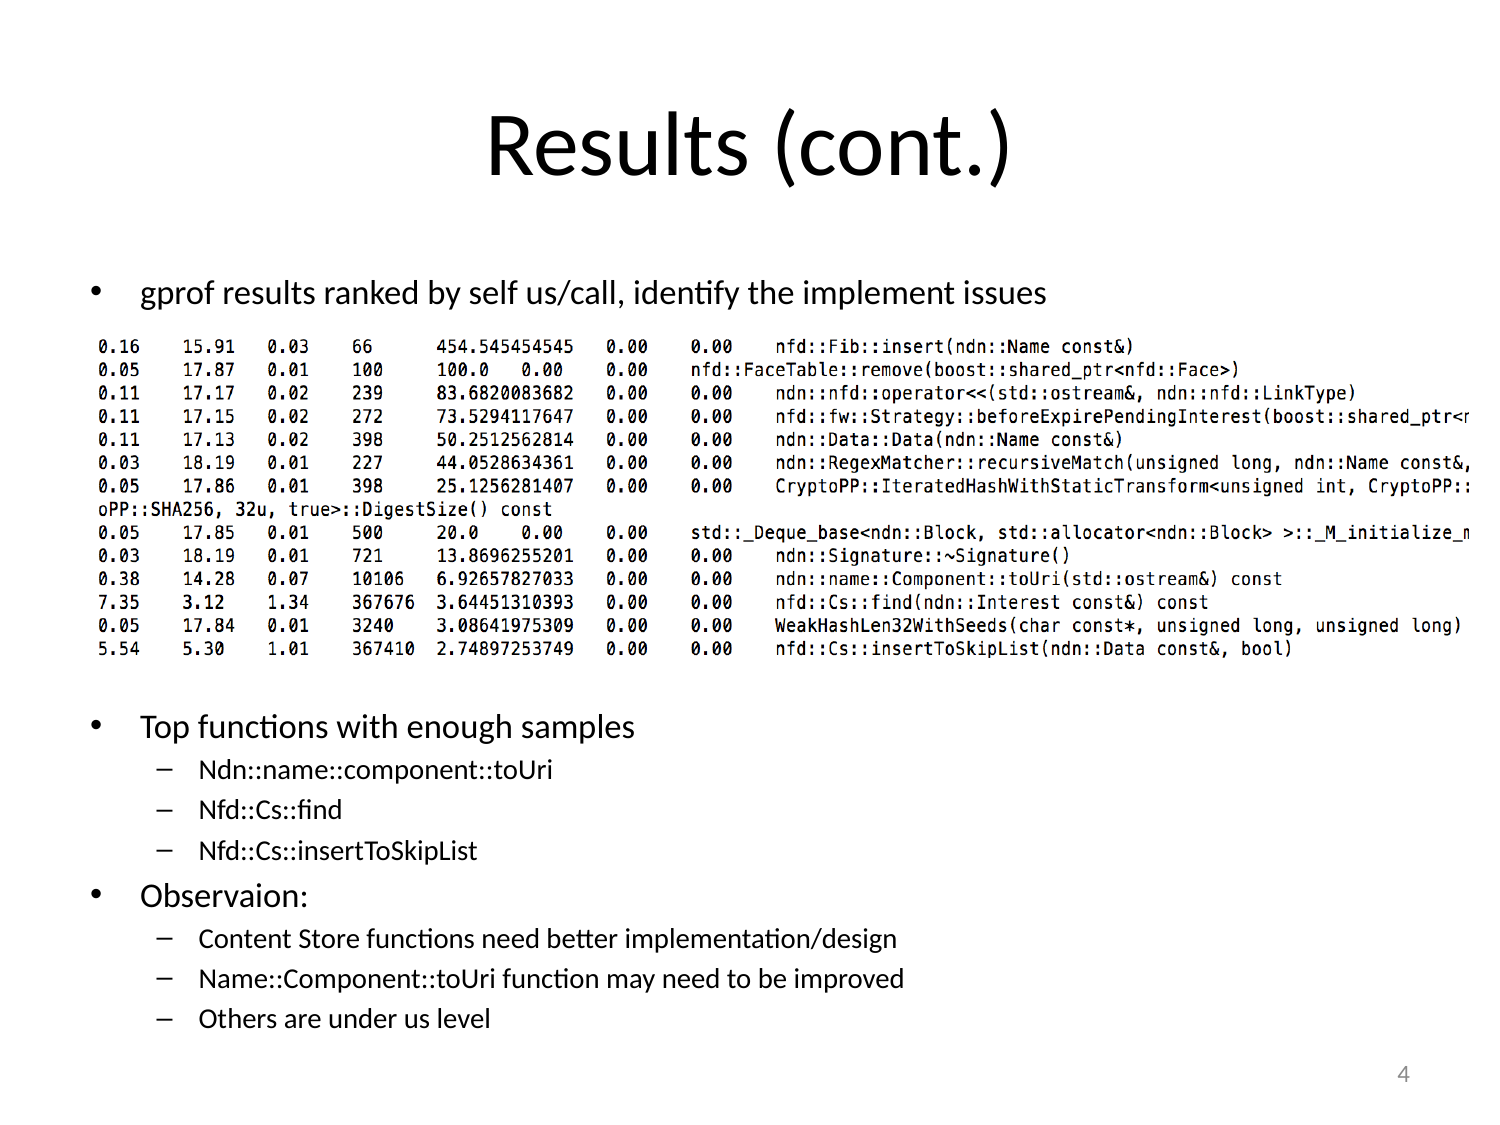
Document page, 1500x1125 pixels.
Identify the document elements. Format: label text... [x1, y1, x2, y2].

list gprof results ranked by self us/call, identify the implement issues Top functions with enough samples Ndn::name::component::toUri Nfd::Cs::find Nfd::Cs::insertToSkipList Observaion: Content Store functions need better implementation/design Name::Component::toUri function may need to be improved Others are under us level [75, 262, 1425, 1043]
slide_number 4 [1074, 1042, 1425, 1103]
picture [96, 336, 1469, 658]
title Results (cont.) [75, 45, 1425, 233]
